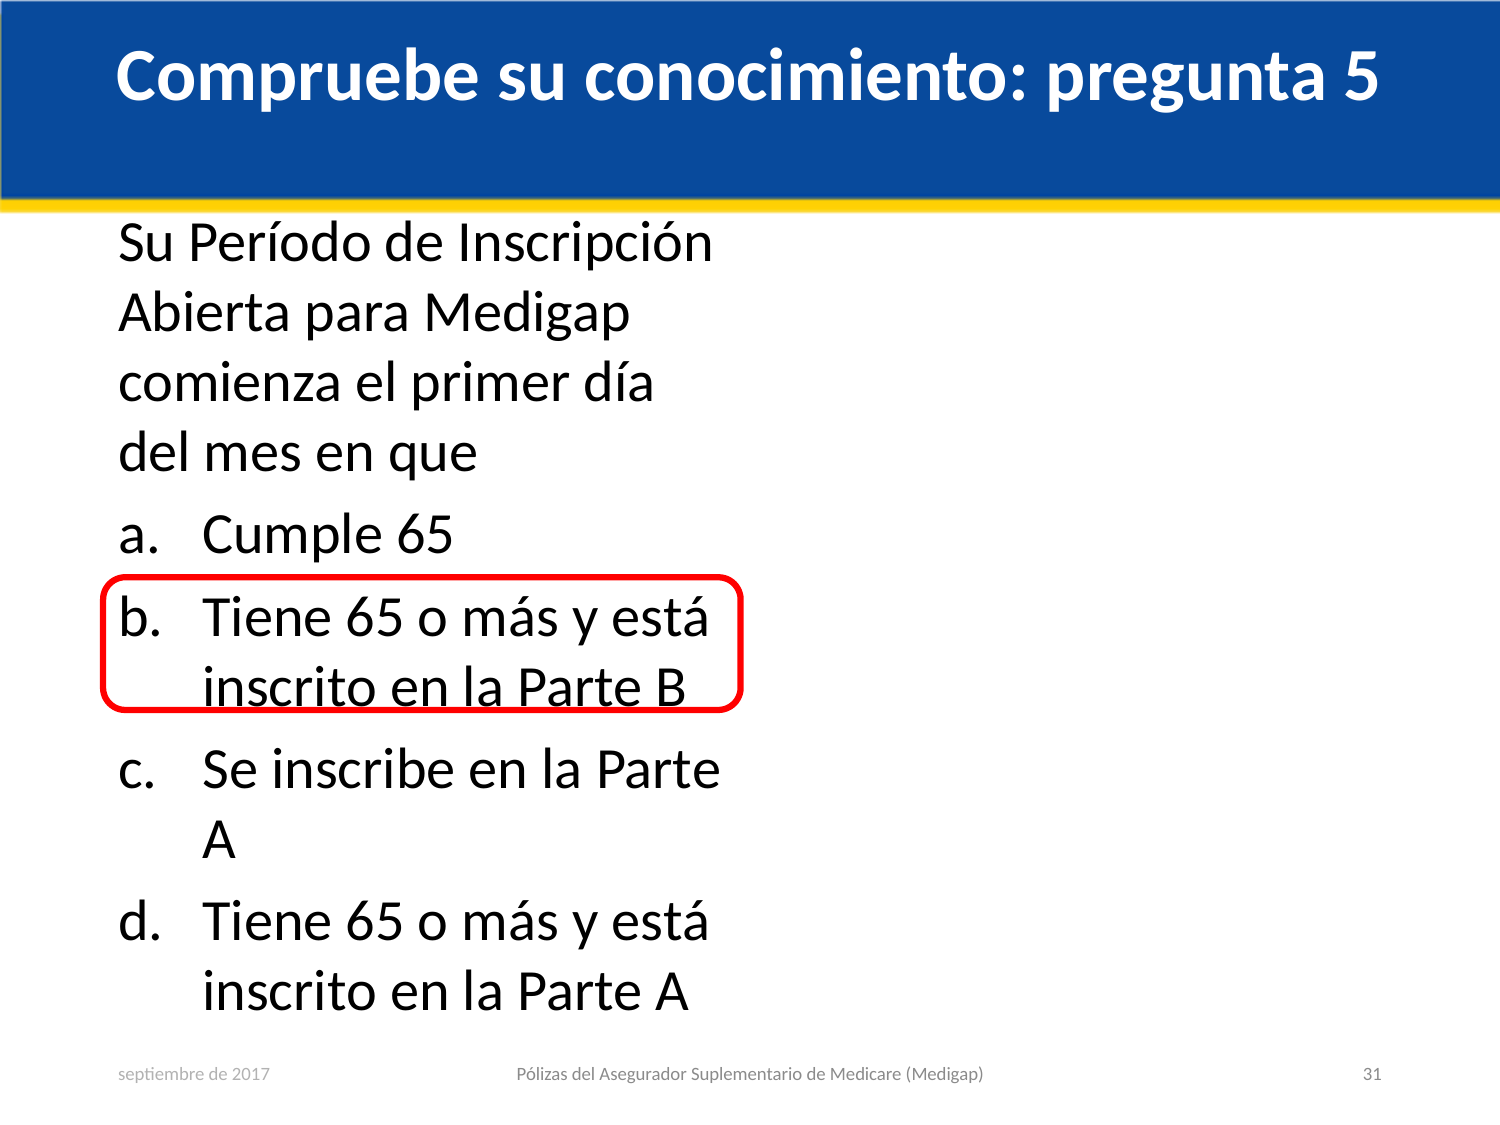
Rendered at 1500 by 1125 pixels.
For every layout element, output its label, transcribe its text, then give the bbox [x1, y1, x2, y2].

footer Pólizas del Asegurador Suplementario de Medicare (Medigap) [496, 1042, 1004, 1103]
list Su Período de Inscripción Abierta para Medigap comienza el primer día del mes en que Cumple 65 Tiene 65 o más y está inscrito en la Parte B Se inscribe en la Parte A Tiene 65 o más y está inscrito en la Parte A [103, 195, 741, 590]
slide_number 31 [1059, 1042, 1397, 1103]
title Compruebe su conocimiento: pregunta 5 [0, 1, 1500, 150]
text_box [102, 576, 742, 711]
picture [0, 150, 1500, 1125]
slide_number septiembre de 2017 [103, 1042, 441, 1103]
list Su Período de Inscripción Abierta para Medigap comienza el primer día del mes en que Cumple 65 Tiene 65 o más y está inscrito en la Parte B Se inscribe en la Parte A Tiene 65 o más y está inscrito en la Parte A [103, 697, 741, 1014]
